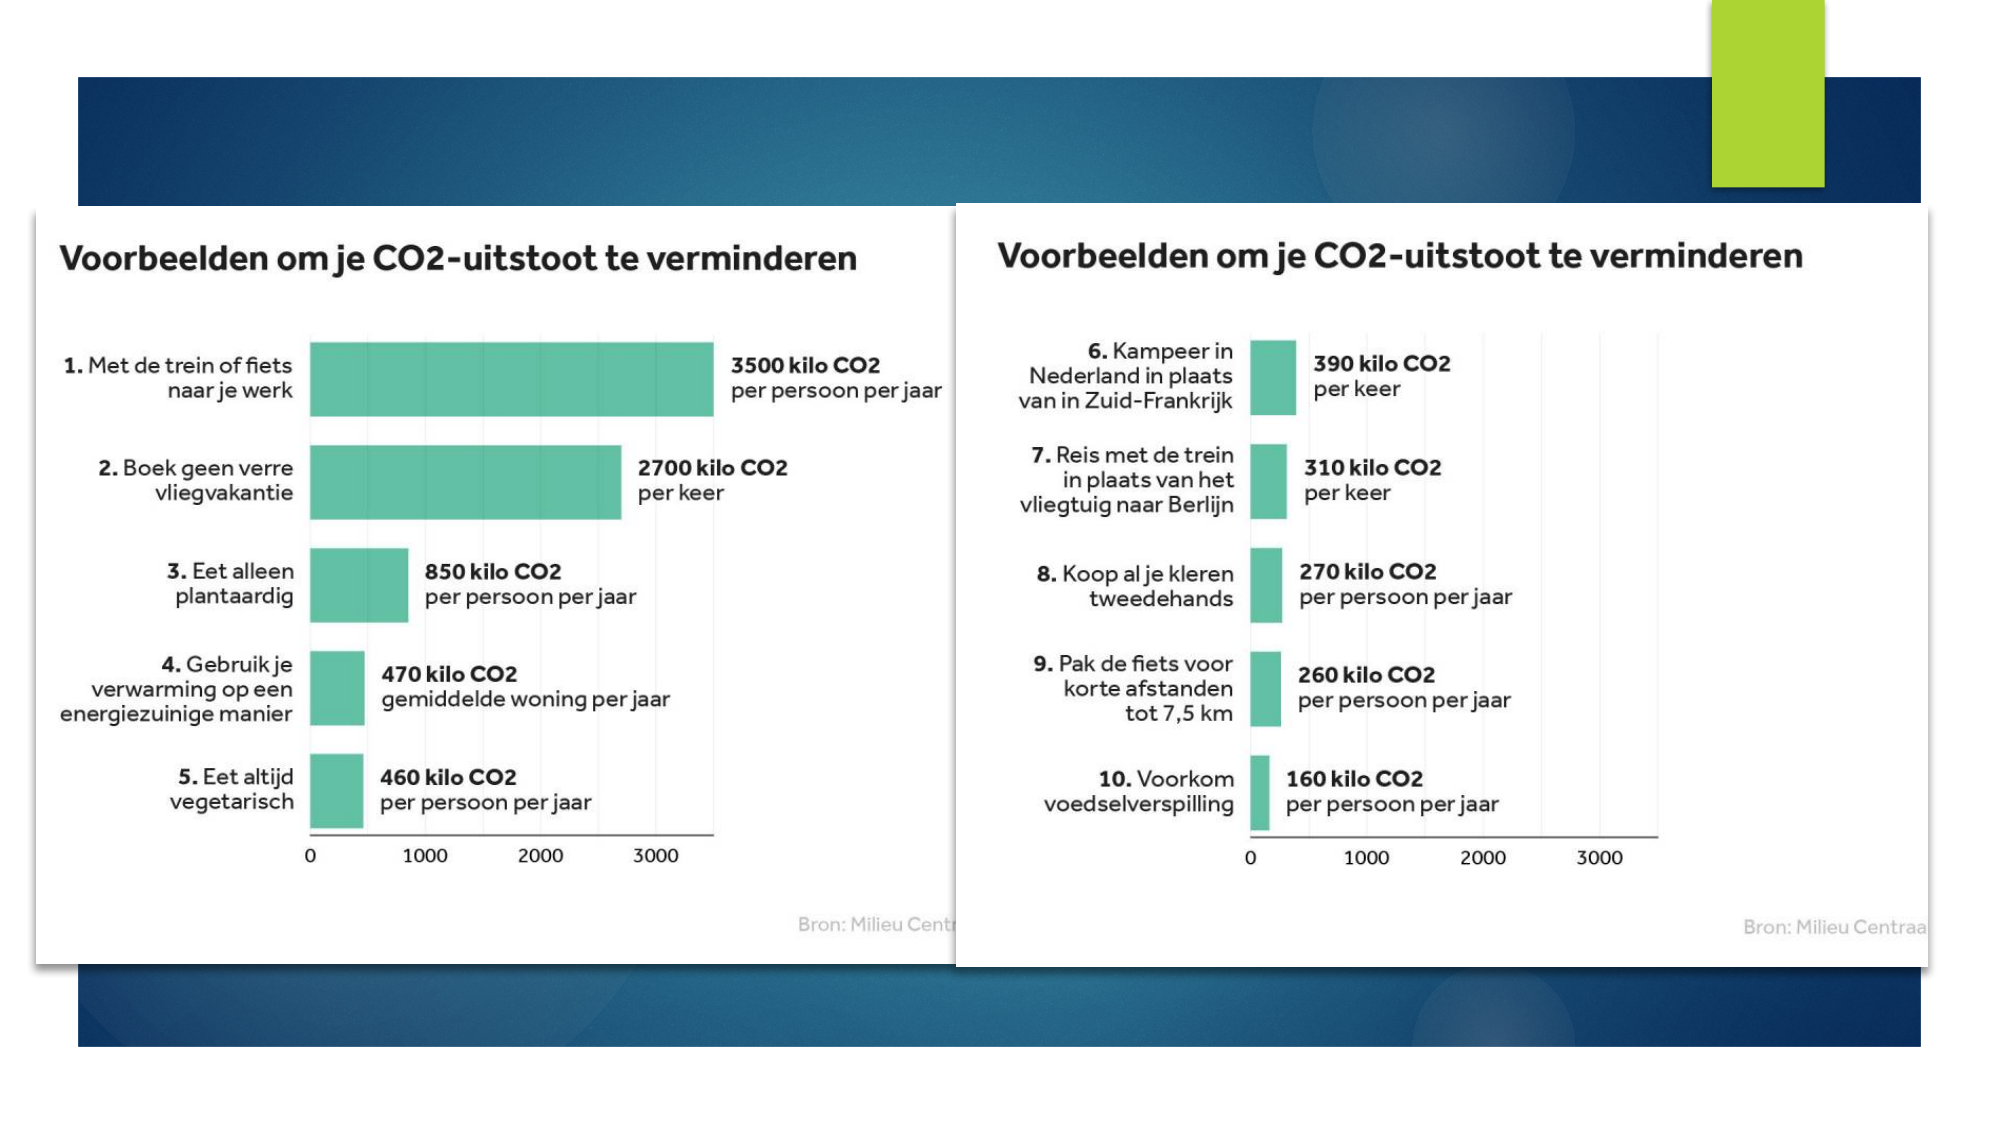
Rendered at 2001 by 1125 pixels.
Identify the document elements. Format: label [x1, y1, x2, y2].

list [35, 206, 951, 964]
picture [955, 203, 1929, 968]
text_box [0, 0, 2000, 1125]
